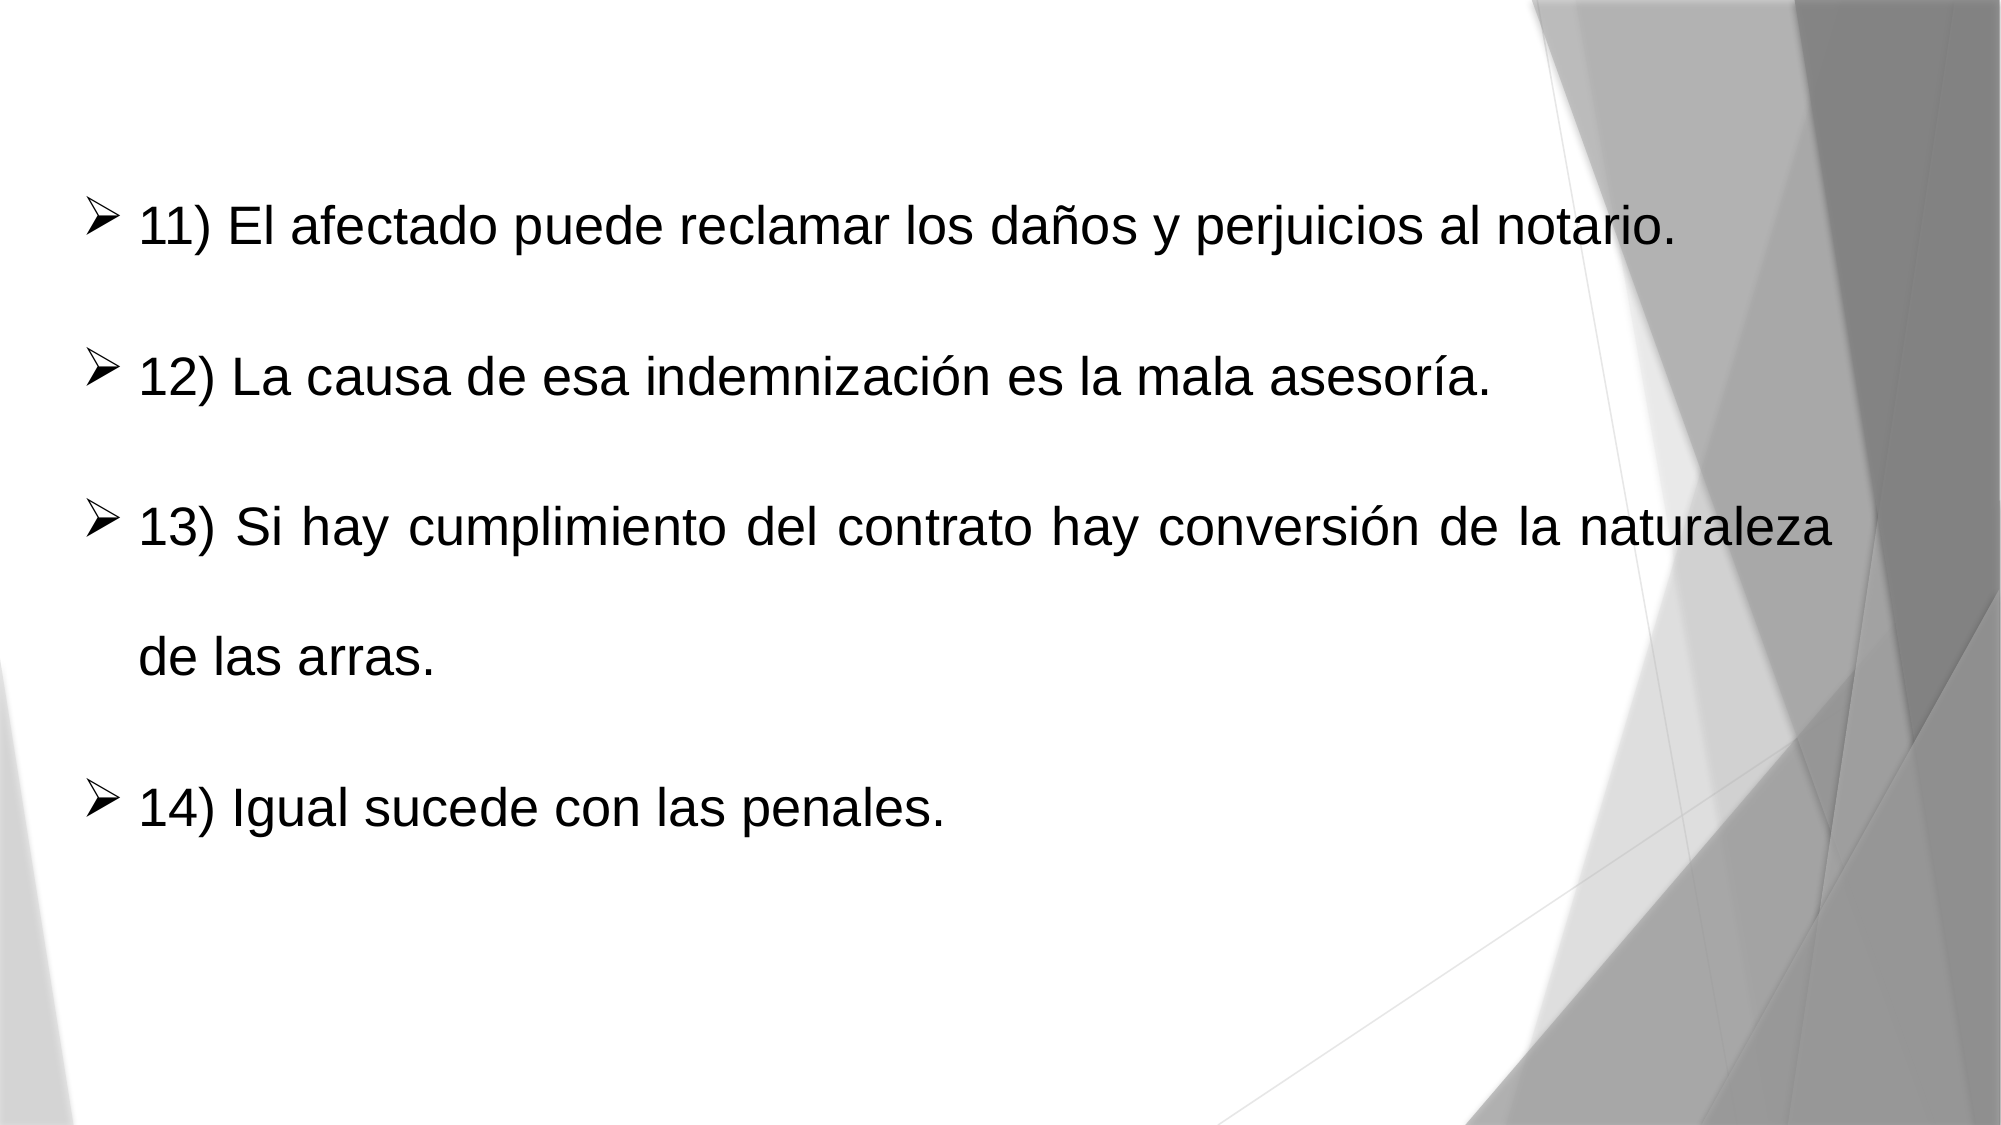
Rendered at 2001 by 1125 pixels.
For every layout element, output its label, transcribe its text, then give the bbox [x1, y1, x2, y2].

list 11) El afectado puede reclamar los daños y perjuicios al notario. 12) La causa de esa indemnización es la mala asesoría. 13) Si hay cumplimiento del contrato hay conversión de la naturaleza de las arras. 14) Igual sucede con las penales. [66, 117, 1851, 1002]
